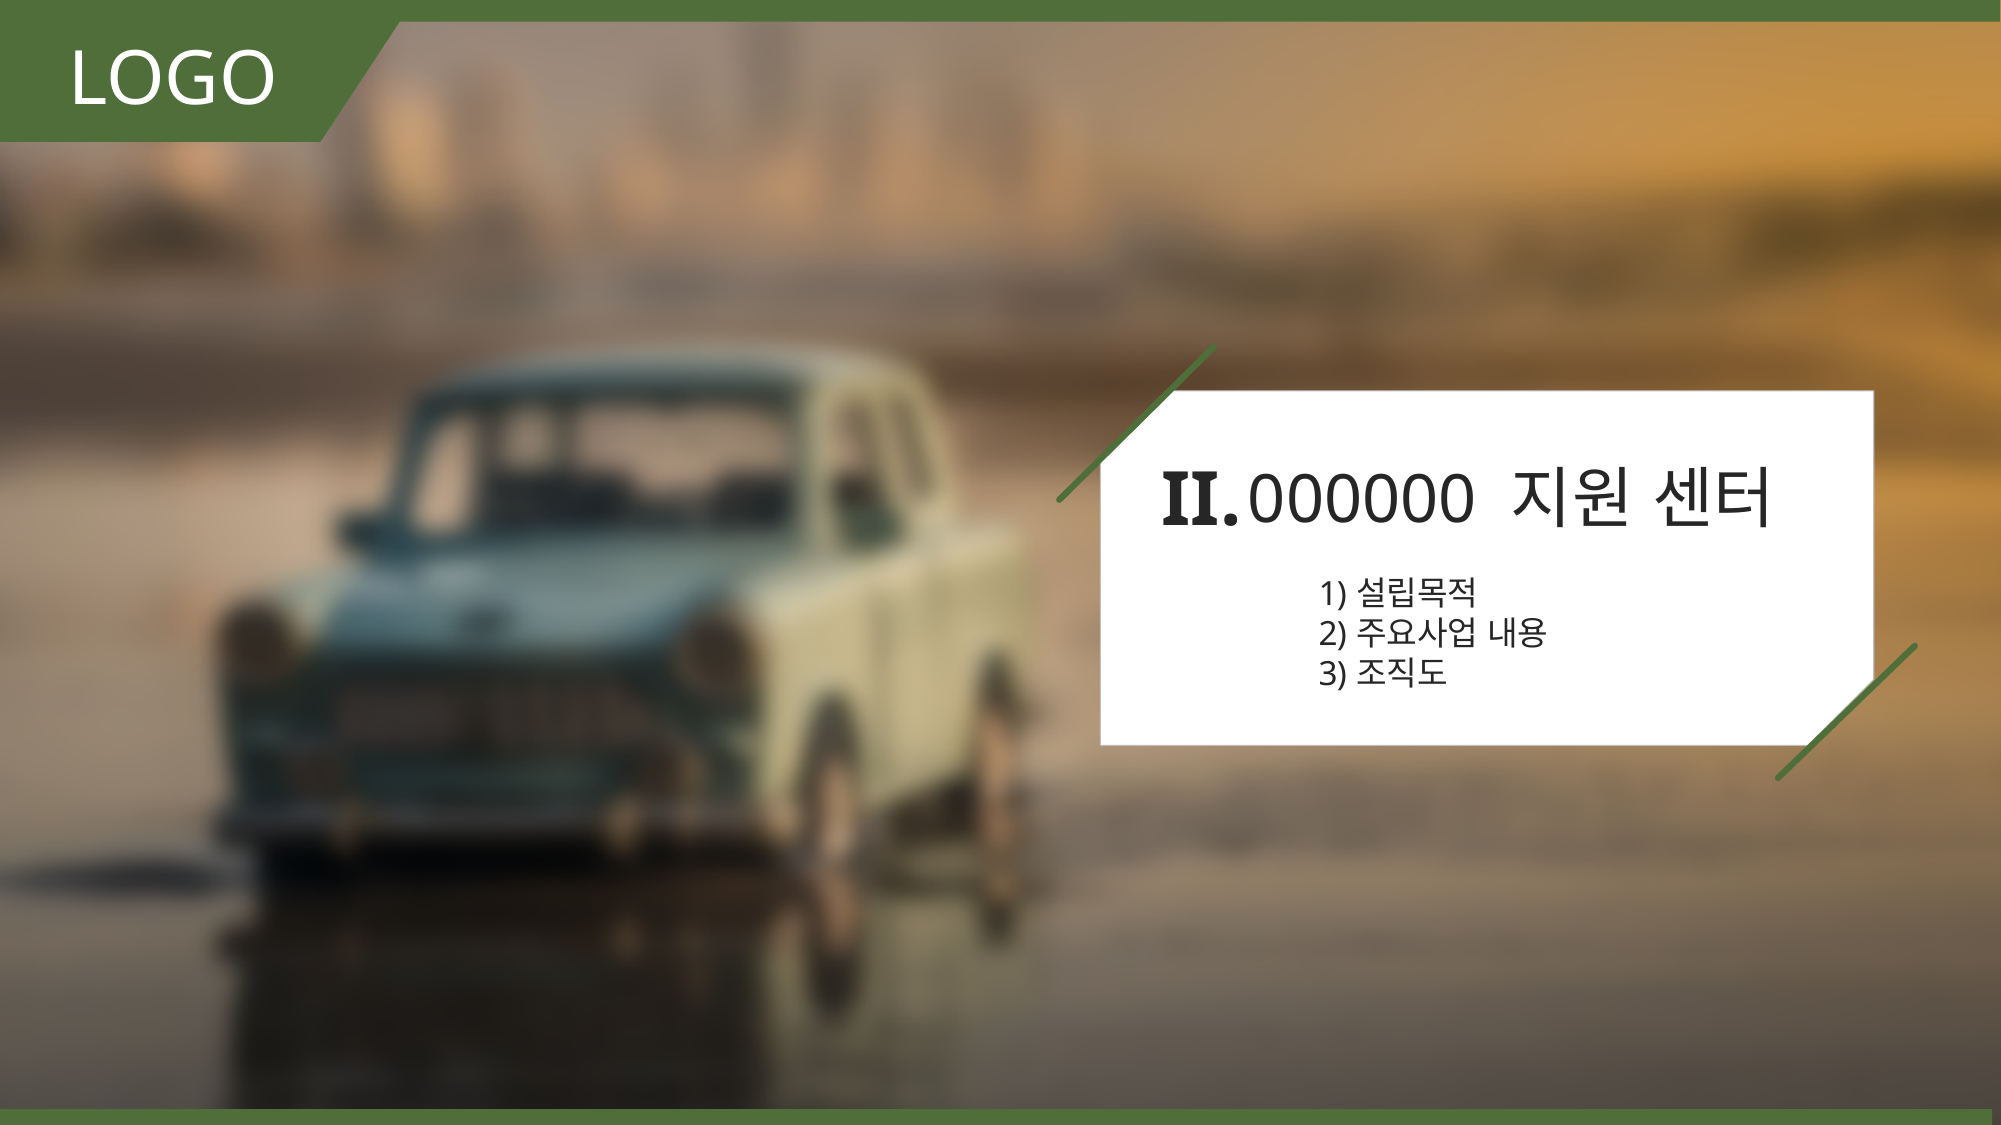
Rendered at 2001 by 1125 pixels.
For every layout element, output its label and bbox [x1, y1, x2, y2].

text_box [0, 0, 2000, 143]
text_box [1059, 346, 1916, 779]
picture [0, 0, 2001, 1125]
